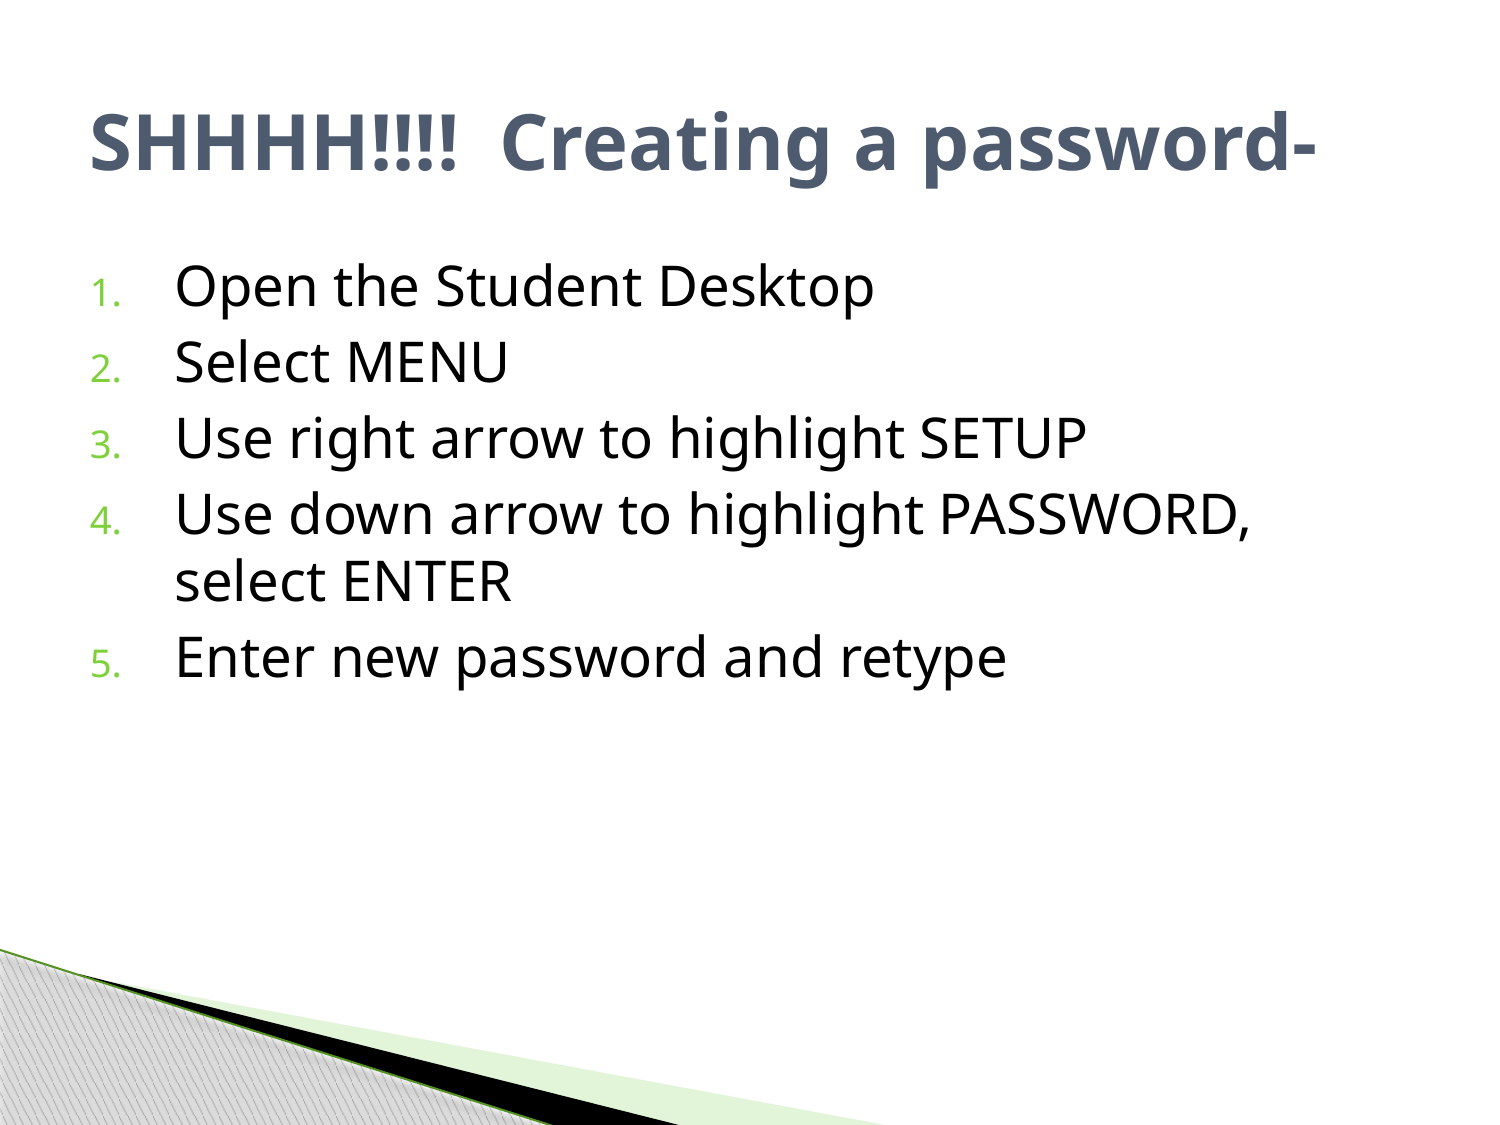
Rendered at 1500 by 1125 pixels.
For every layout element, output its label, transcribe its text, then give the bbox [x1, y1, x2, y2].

title SHHHH!!!! Creating a password- [75, 45, 1425, 233]
list Open the Student Desktop Select MENU Use right arrow to highlight SETUP Use down arrow to highlight PASSWORD, select ENTER Enter new password and retype [75, 243, 1425, 986]
